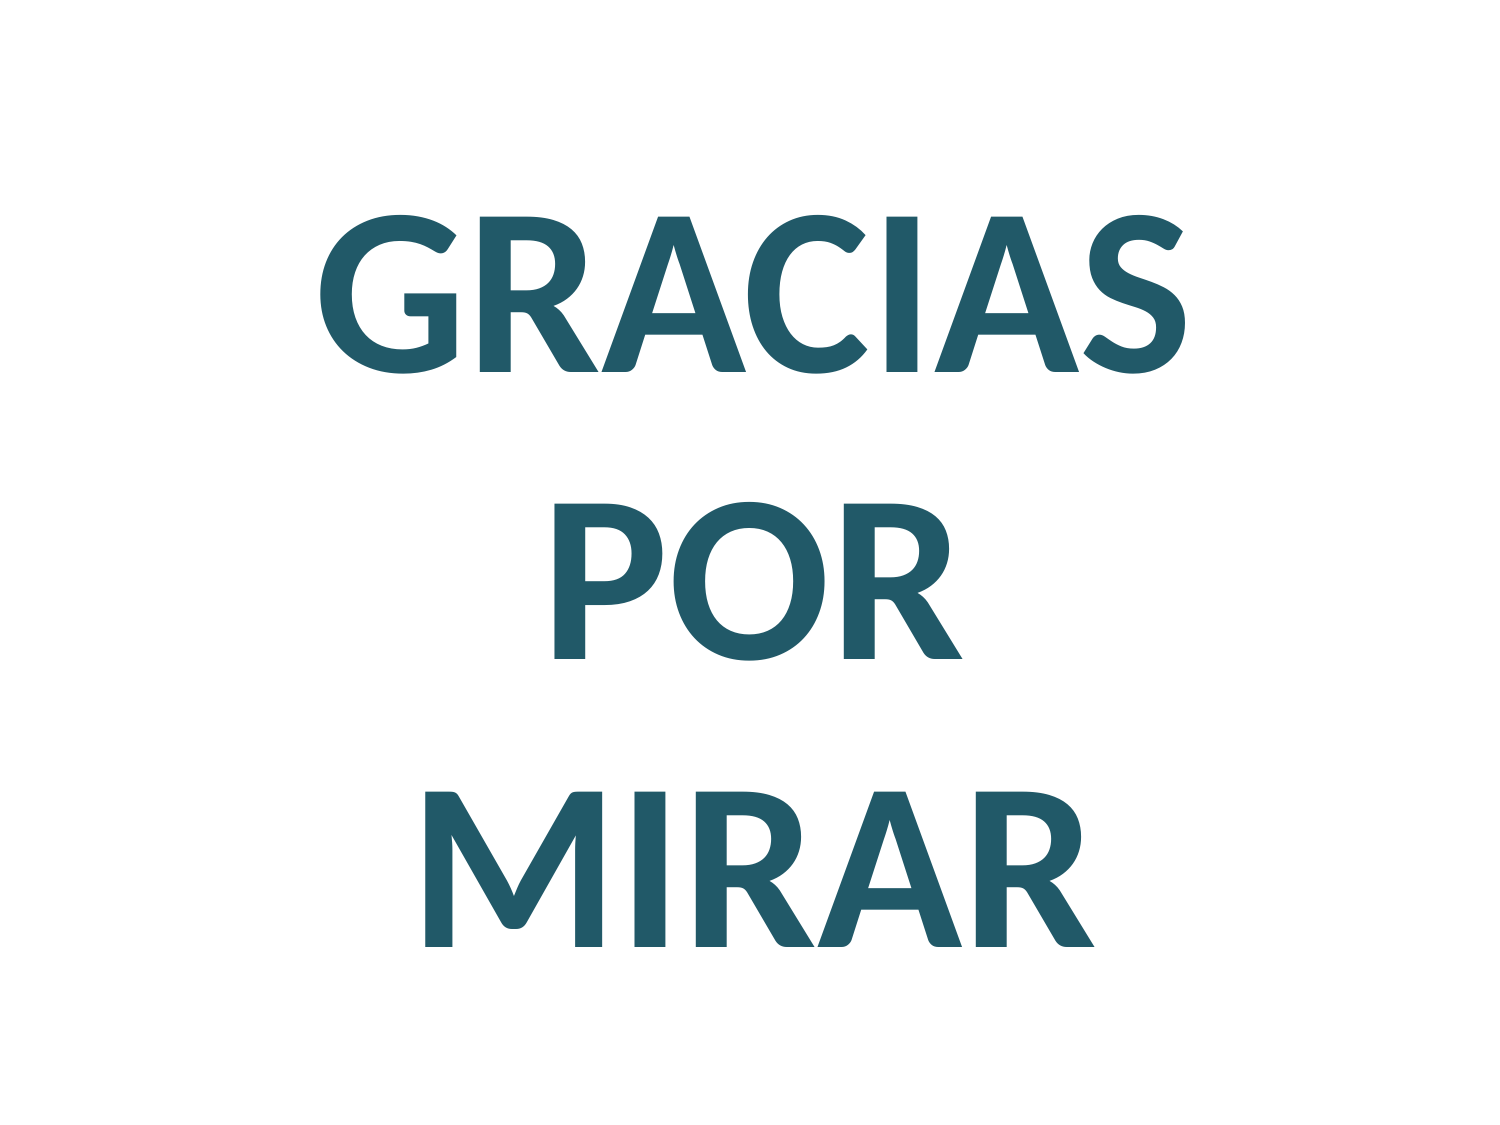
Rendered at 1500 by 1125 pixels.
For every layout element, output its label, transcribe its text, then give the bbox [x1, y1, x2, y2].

text_box GRACIAS POR MIRAR [160, 124, 1347, 1003]
